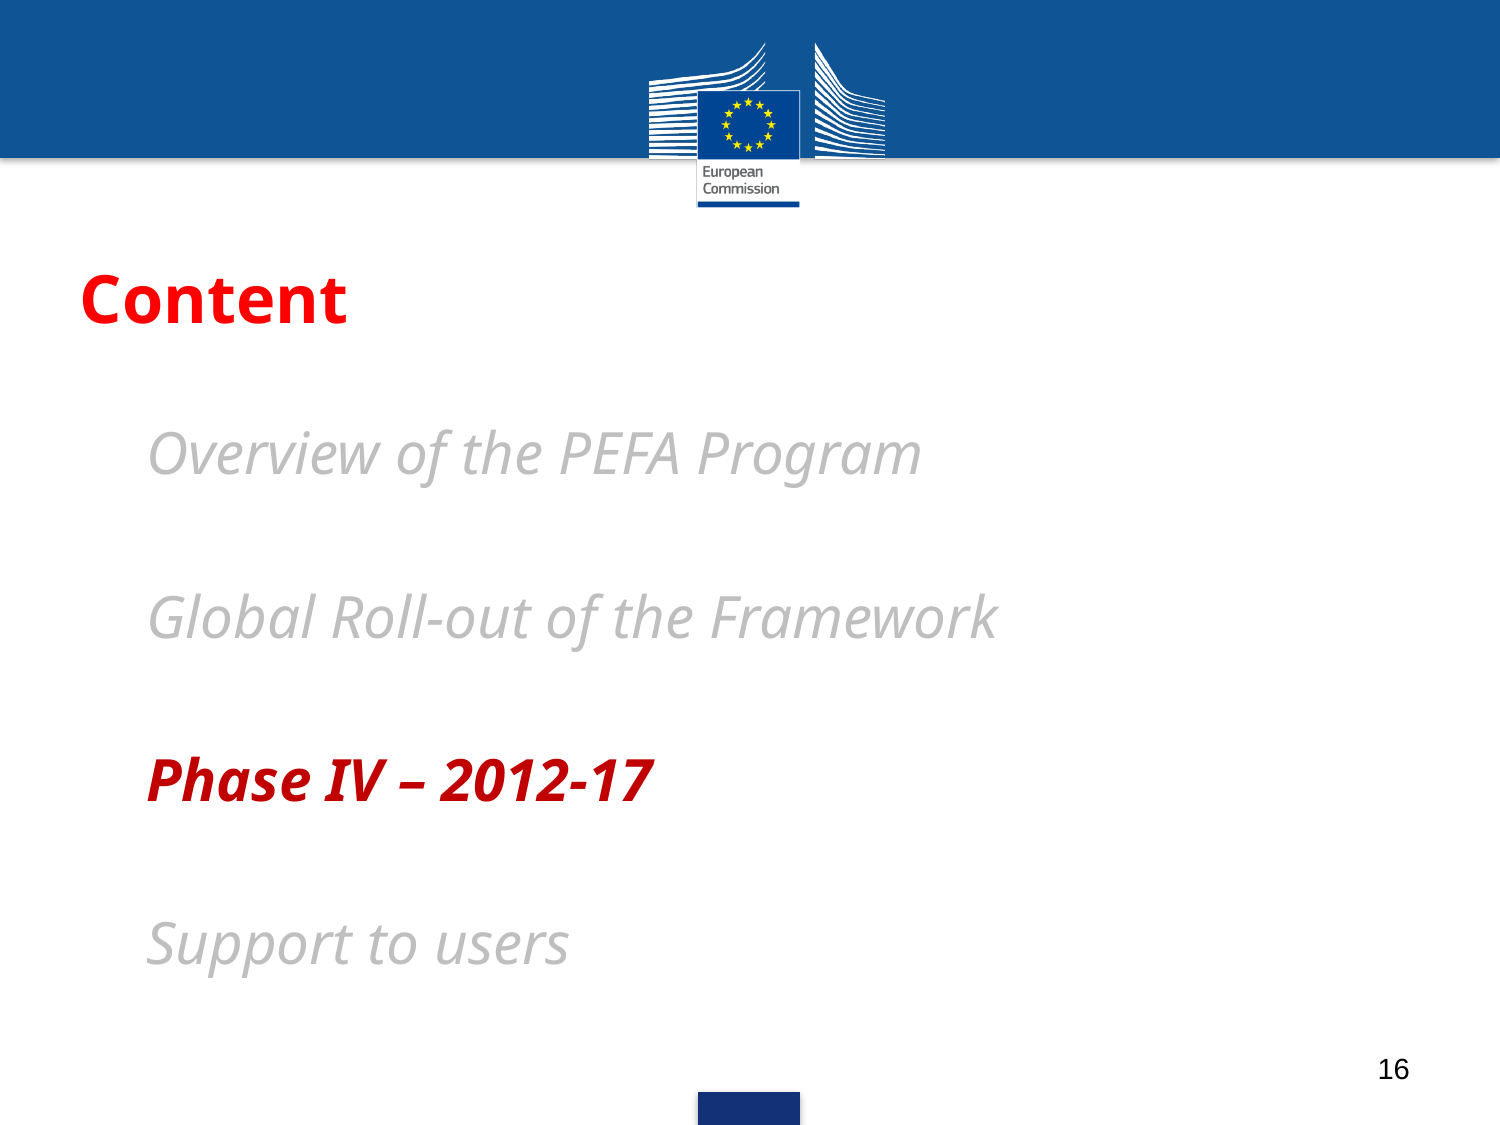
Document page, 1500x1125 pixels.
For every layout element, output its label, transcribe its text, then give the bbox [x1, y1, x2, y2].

list Overview of the PEFA Program Global Roll-out of the Framework Phase IV – 2012-17 Support to users [75, 408, 1425, 988]
slide_number 16 [1074, 1042, 1426, 1103]
picture [649, 42, 885, 208]
title Content [64, 219, 1415, 374]
